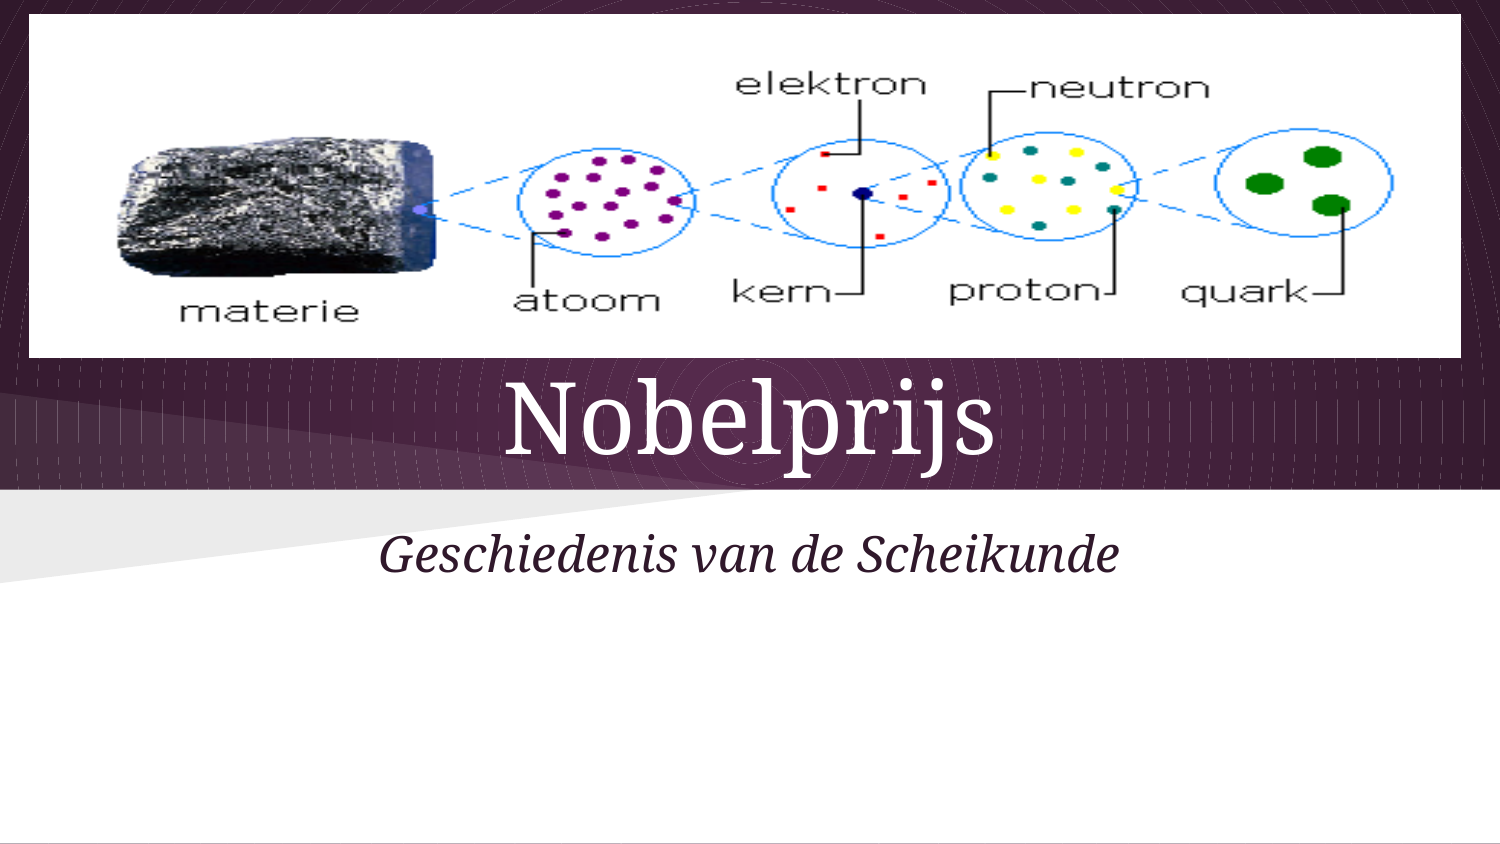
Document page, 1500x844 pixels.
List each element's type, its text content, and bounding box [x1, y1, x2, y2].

title Nobelprijs [112, 366, 1388, 490]
picture [29, 14, 1461, 358]
subtitle Geschiedenis van de Scheikunde [112, 507, 1388, 617]
